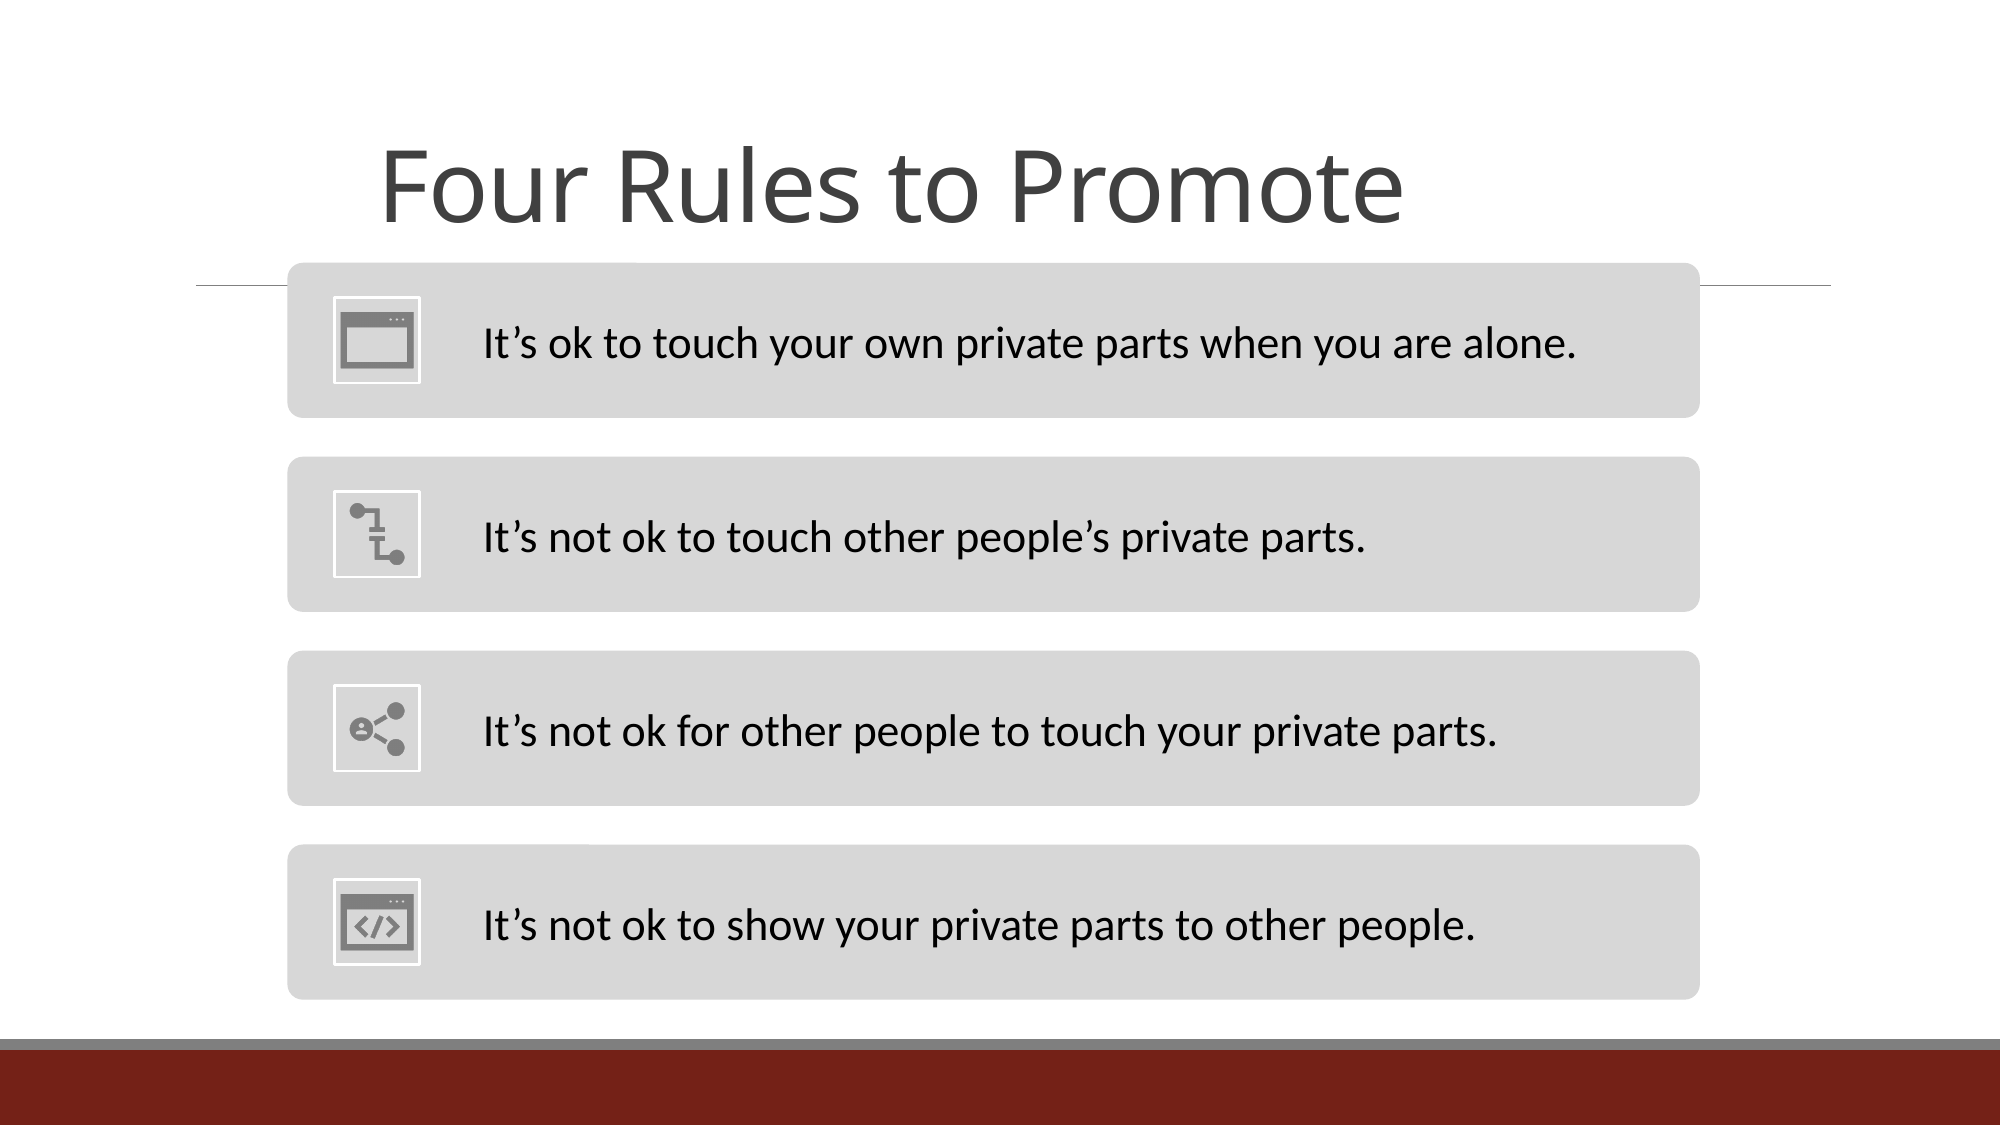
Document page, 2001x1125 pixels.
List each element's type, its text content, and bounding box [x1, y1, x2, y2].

title Four Rules to Promote [362, 62, 1638, 250]
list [286, 261, 1701, 1001]
